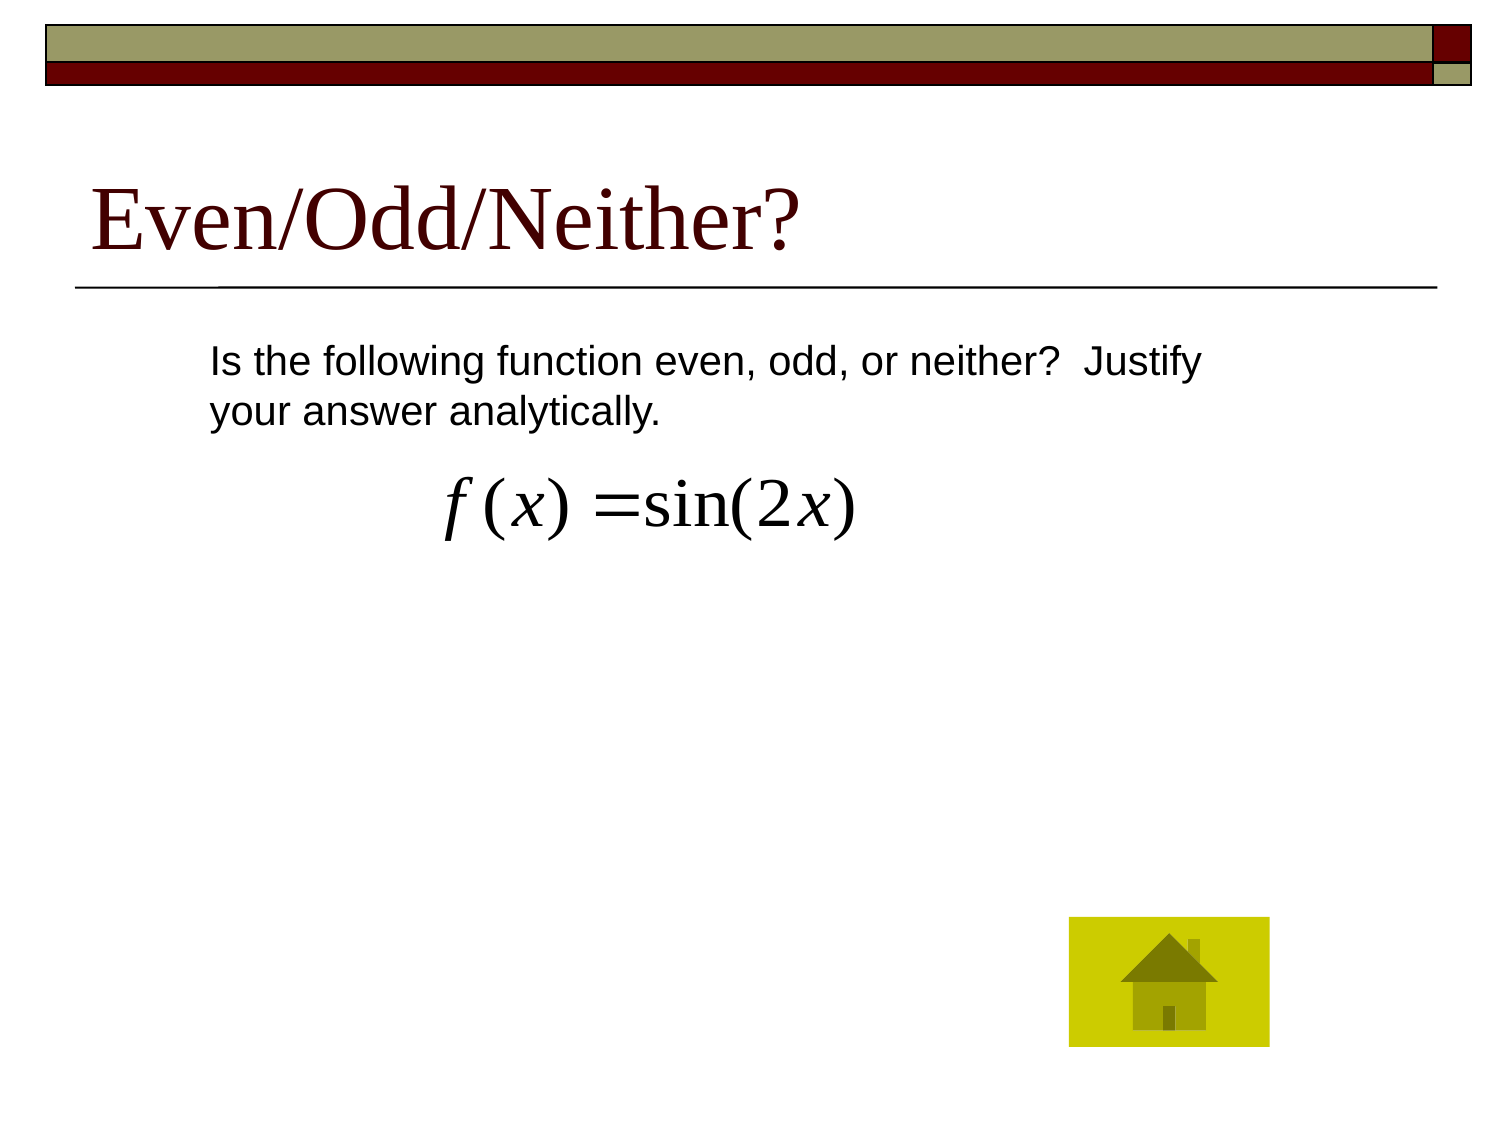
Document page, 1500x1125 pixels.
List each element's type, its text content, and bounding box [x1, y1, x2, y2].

text_box Is the following function even, odd, or neither? Justify your answer analytically. [194, 326, 1294, 441]
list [418, 461, 869, 556]
text_box [1068, 916, 1270, 1047]
title Even/Odd/Neither? [74, 87, 1426, 276]
